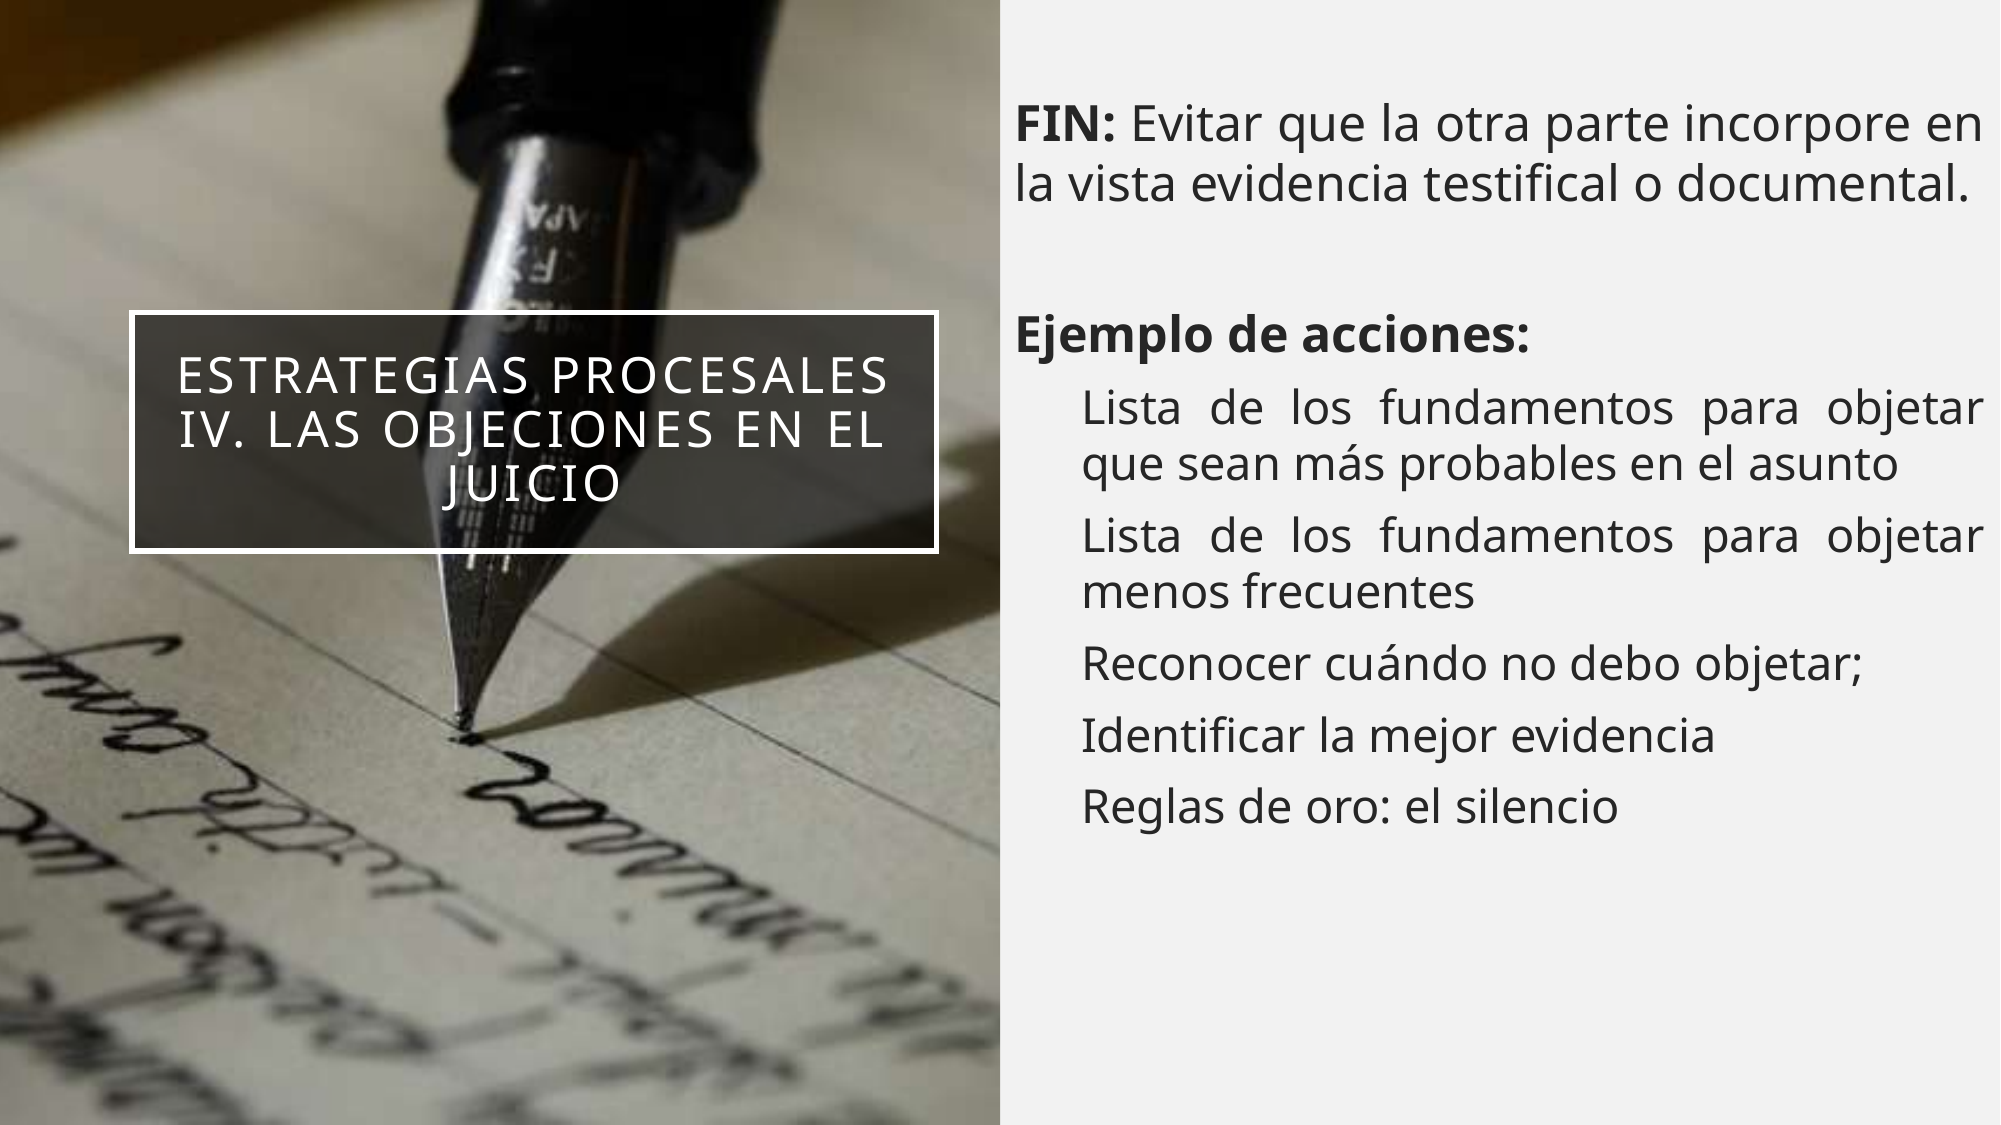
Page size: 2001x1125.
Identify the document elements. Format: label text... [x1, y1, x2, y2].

list FIN: Evitar que la otra parte incorpore en la vista evidencia testifical o documental. Ejemplo de acciones: Lista de los fundamentos para objetar que sean más probables en el asunto Lista de los fundamentos para objetar menos frecuentes Reconocer cuándo no debo objetar; Identificar la mejor evidencia Reglas de oro: el silencio [1001, 0, 2000, 1125]
picture [0, 0, 1001, 1125]
